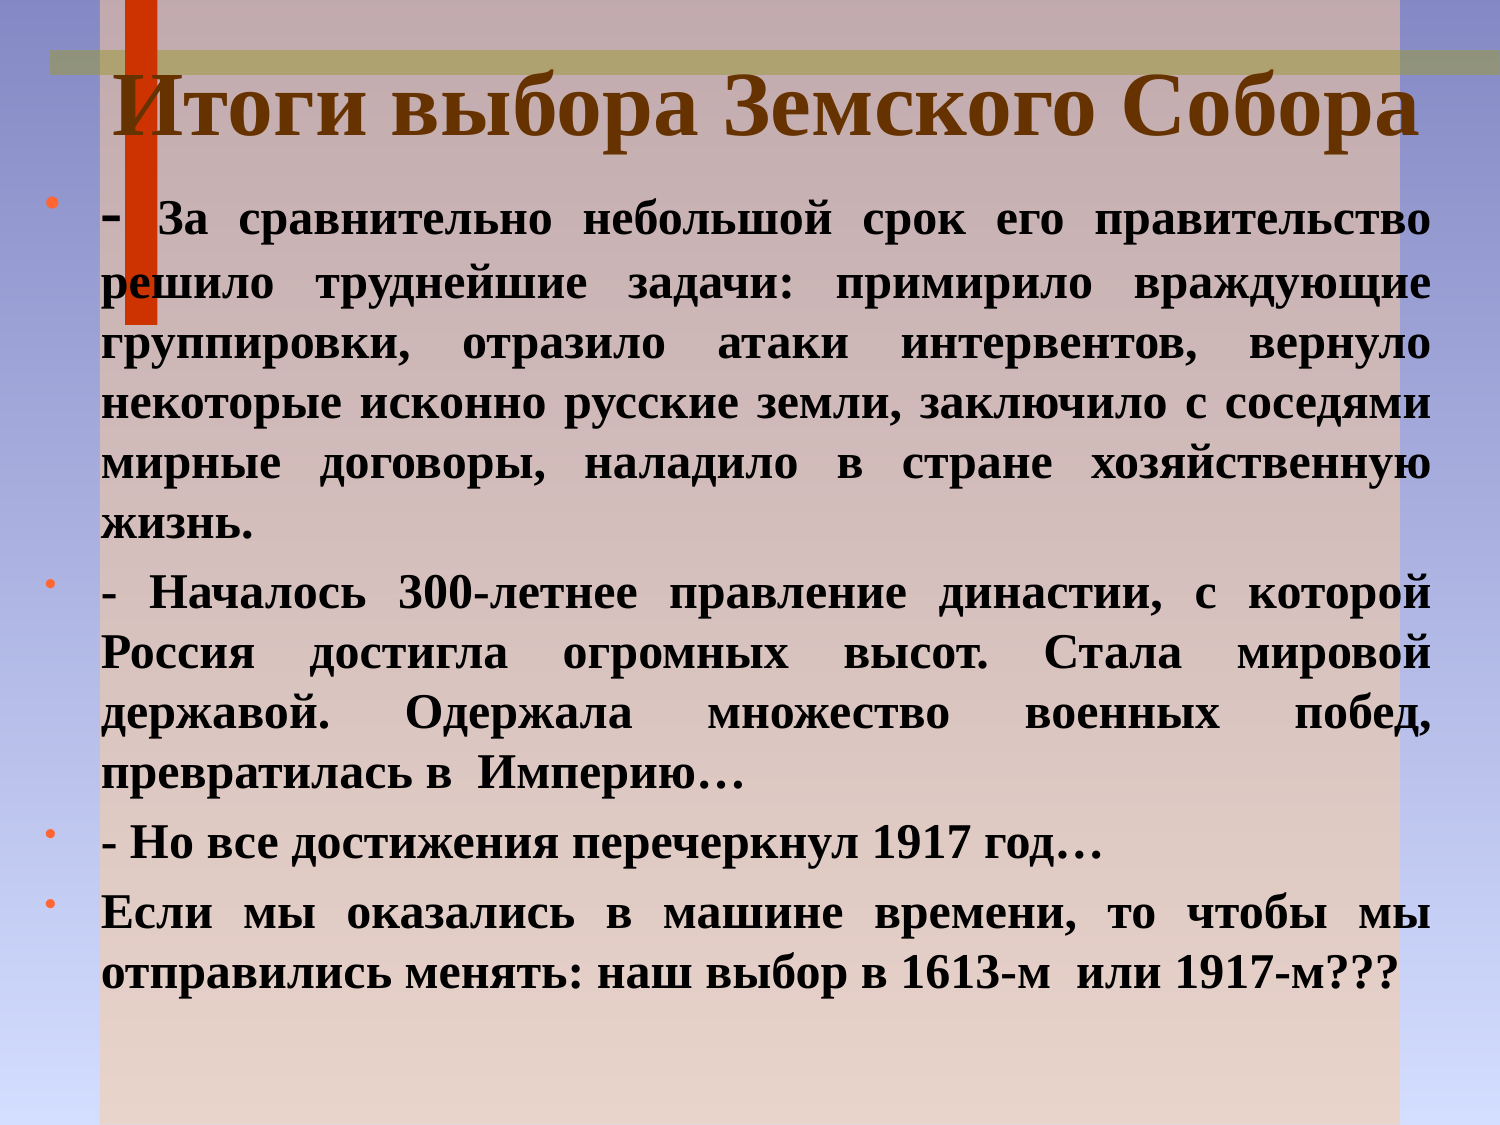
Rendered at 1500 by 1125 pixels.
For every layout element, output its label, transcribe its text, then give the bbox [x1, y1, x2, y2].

list - За сравнительно небольшой срок его правительство решило труднейшие задачи: примирило враждующие группировки, отразило атаки интервентов, вернуло некоторые исконно русские земли, заключило с соседями мирные договоры, наладило в стране хозяйственную жизнь. - Началось 300-летнее правление династии, с которой Россия достигла огромных высот. Стала мировой державой. Одержала множество военных побед, превратилась в Империю… - Но все достижения перечеркнул 1917 год… Если мы оказались в машине времени, то чтобы мы отправились менять: наш выбор в 1613-м или 1917-м??? [29, 160, 1447, 1000]
title Итоги выбора Земского Собора [76, 4, 1458, 193]
